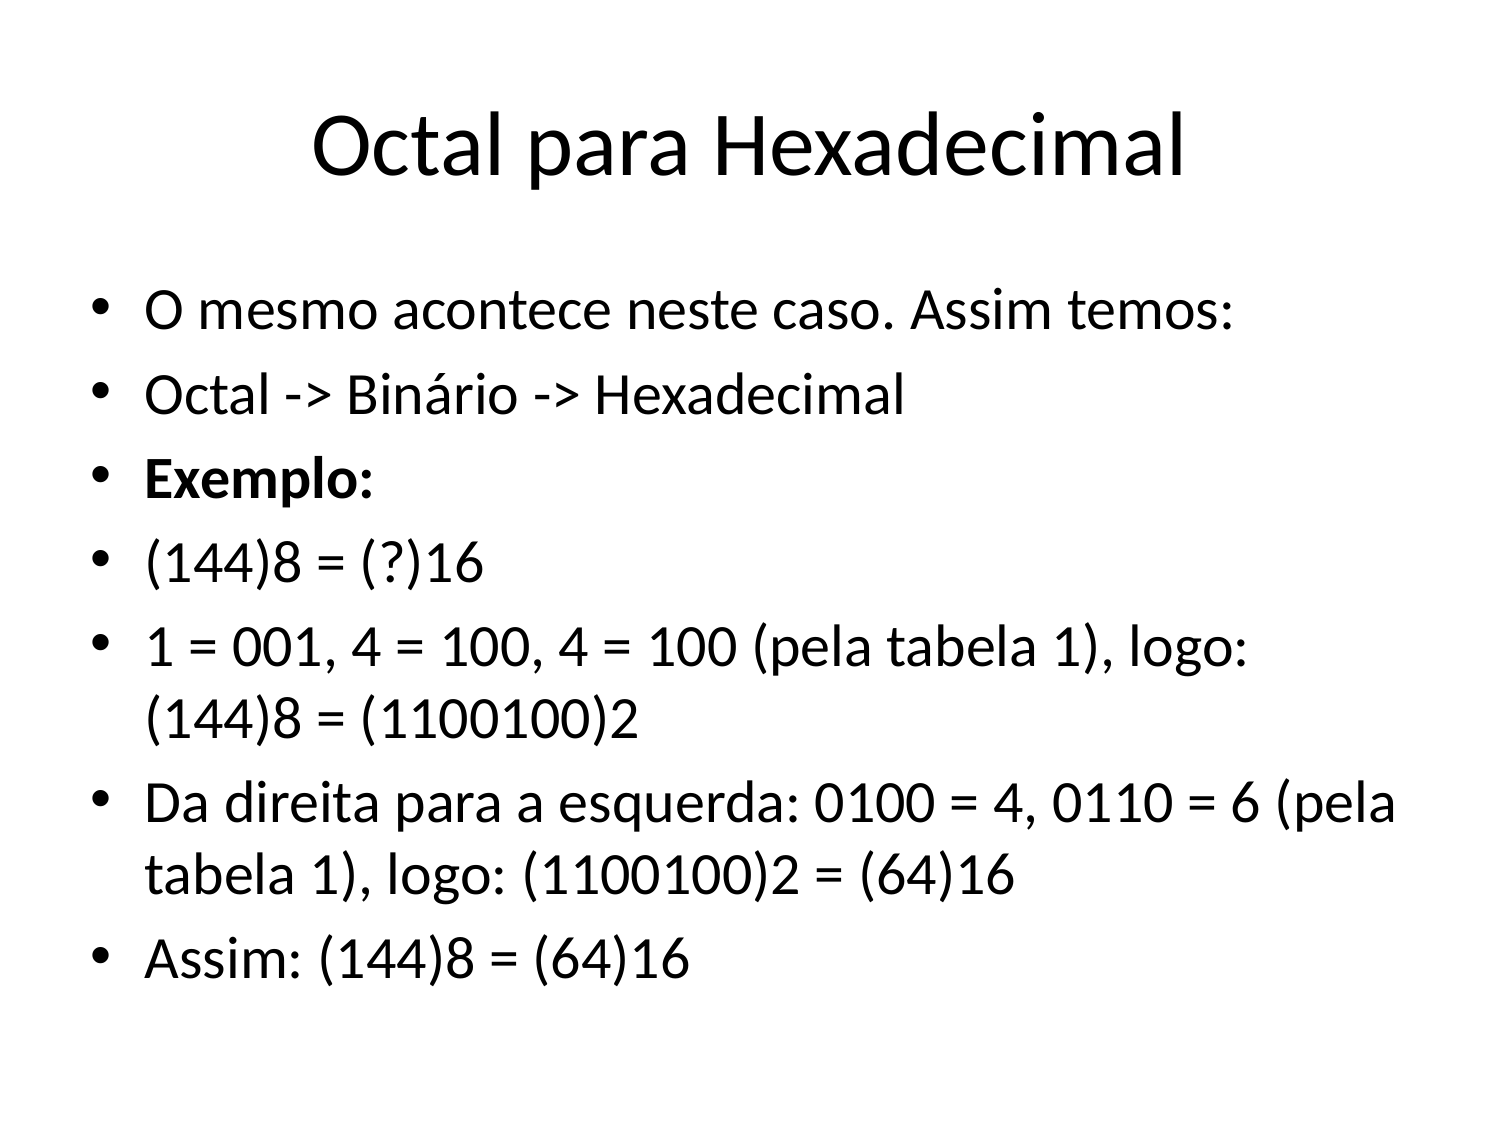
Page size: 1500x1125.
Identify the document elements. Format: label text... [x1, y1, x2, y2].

list O mesmo acontece neste caso. Assim temos: Octal -> Binário -> Hexadecimal Exemplo: (144)8 = (?)16 1 = 001, 4 = 100, 4 = 100 (pela tabela 1), logo: (144)8 = (1100100)2 Da direita para a esquerda: 0100 = 4, 0110 = 6 (pela tabela 1), logo: (1100100)2 = (64)16 Assim: (144)8 = (64)16 [75, 262, 1425, 1005]
title Octal para Hexadecimal [75, 45, 1425, 233]
